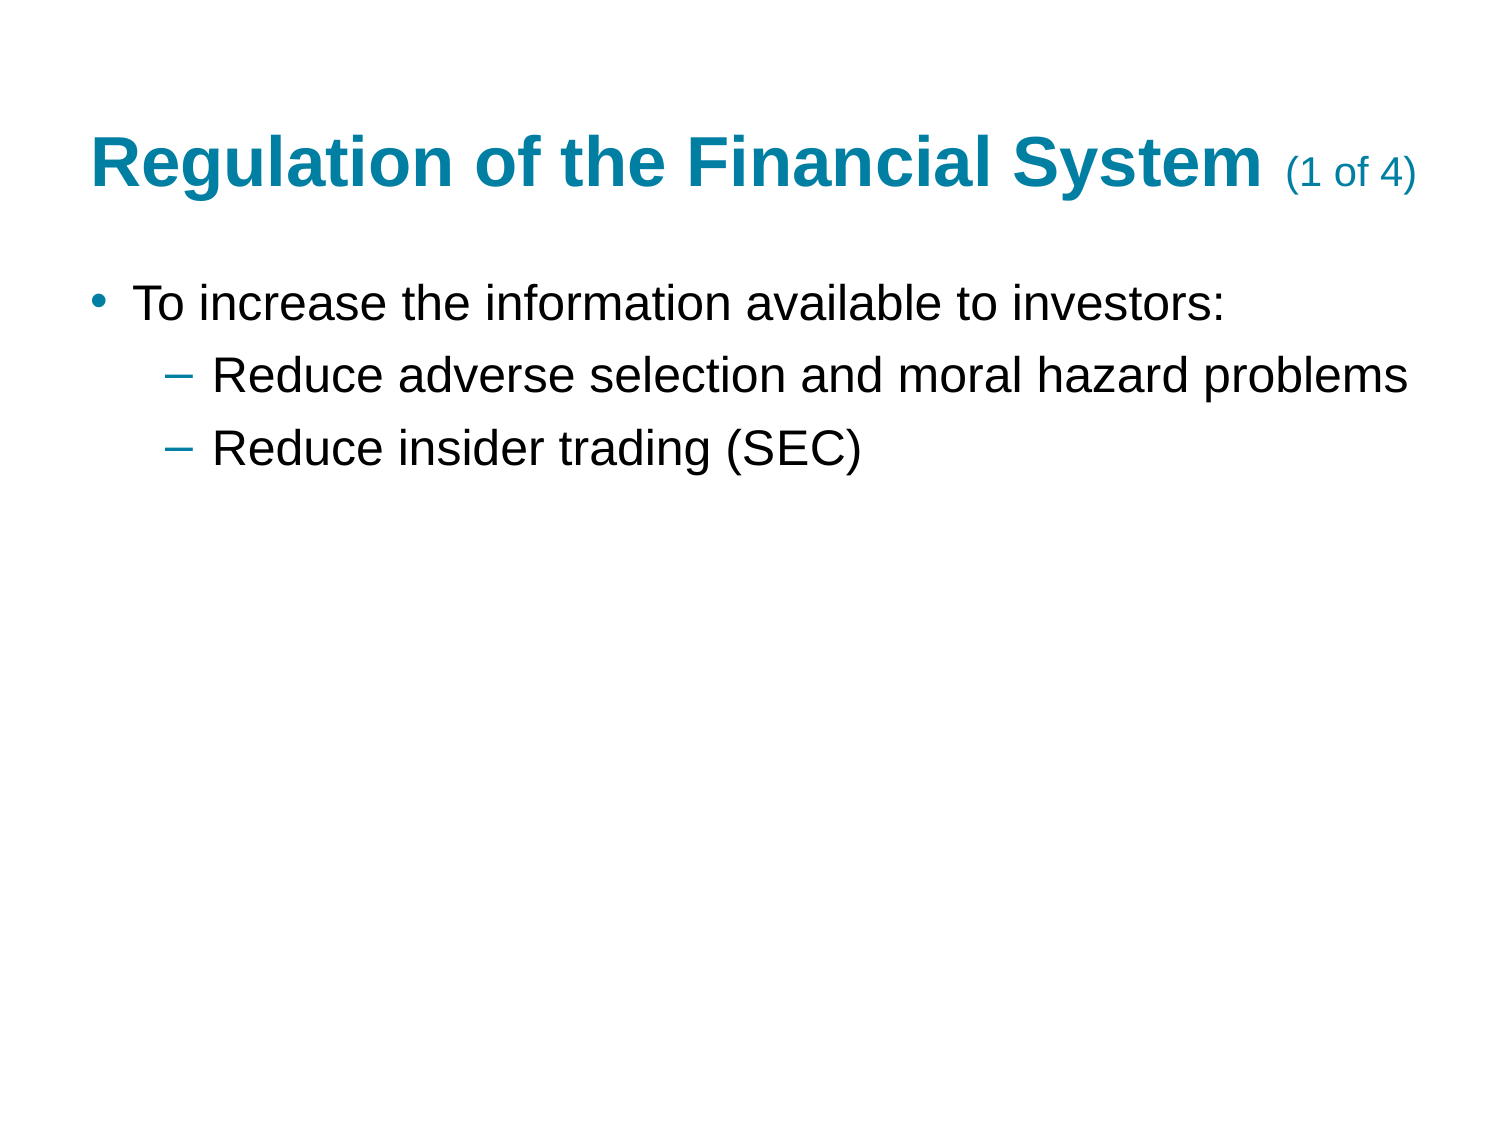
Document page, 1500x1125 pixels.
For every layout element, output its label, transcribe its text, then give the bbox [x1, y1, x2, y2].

title Regulation of the Financial System (1 of 4) [75, 35, 1471, 216]
list To increase the information available to investors: Reduce adverse selection and moral hazard problems Reduce insider trading (S E C) [75, 255, 1455, 1021]
